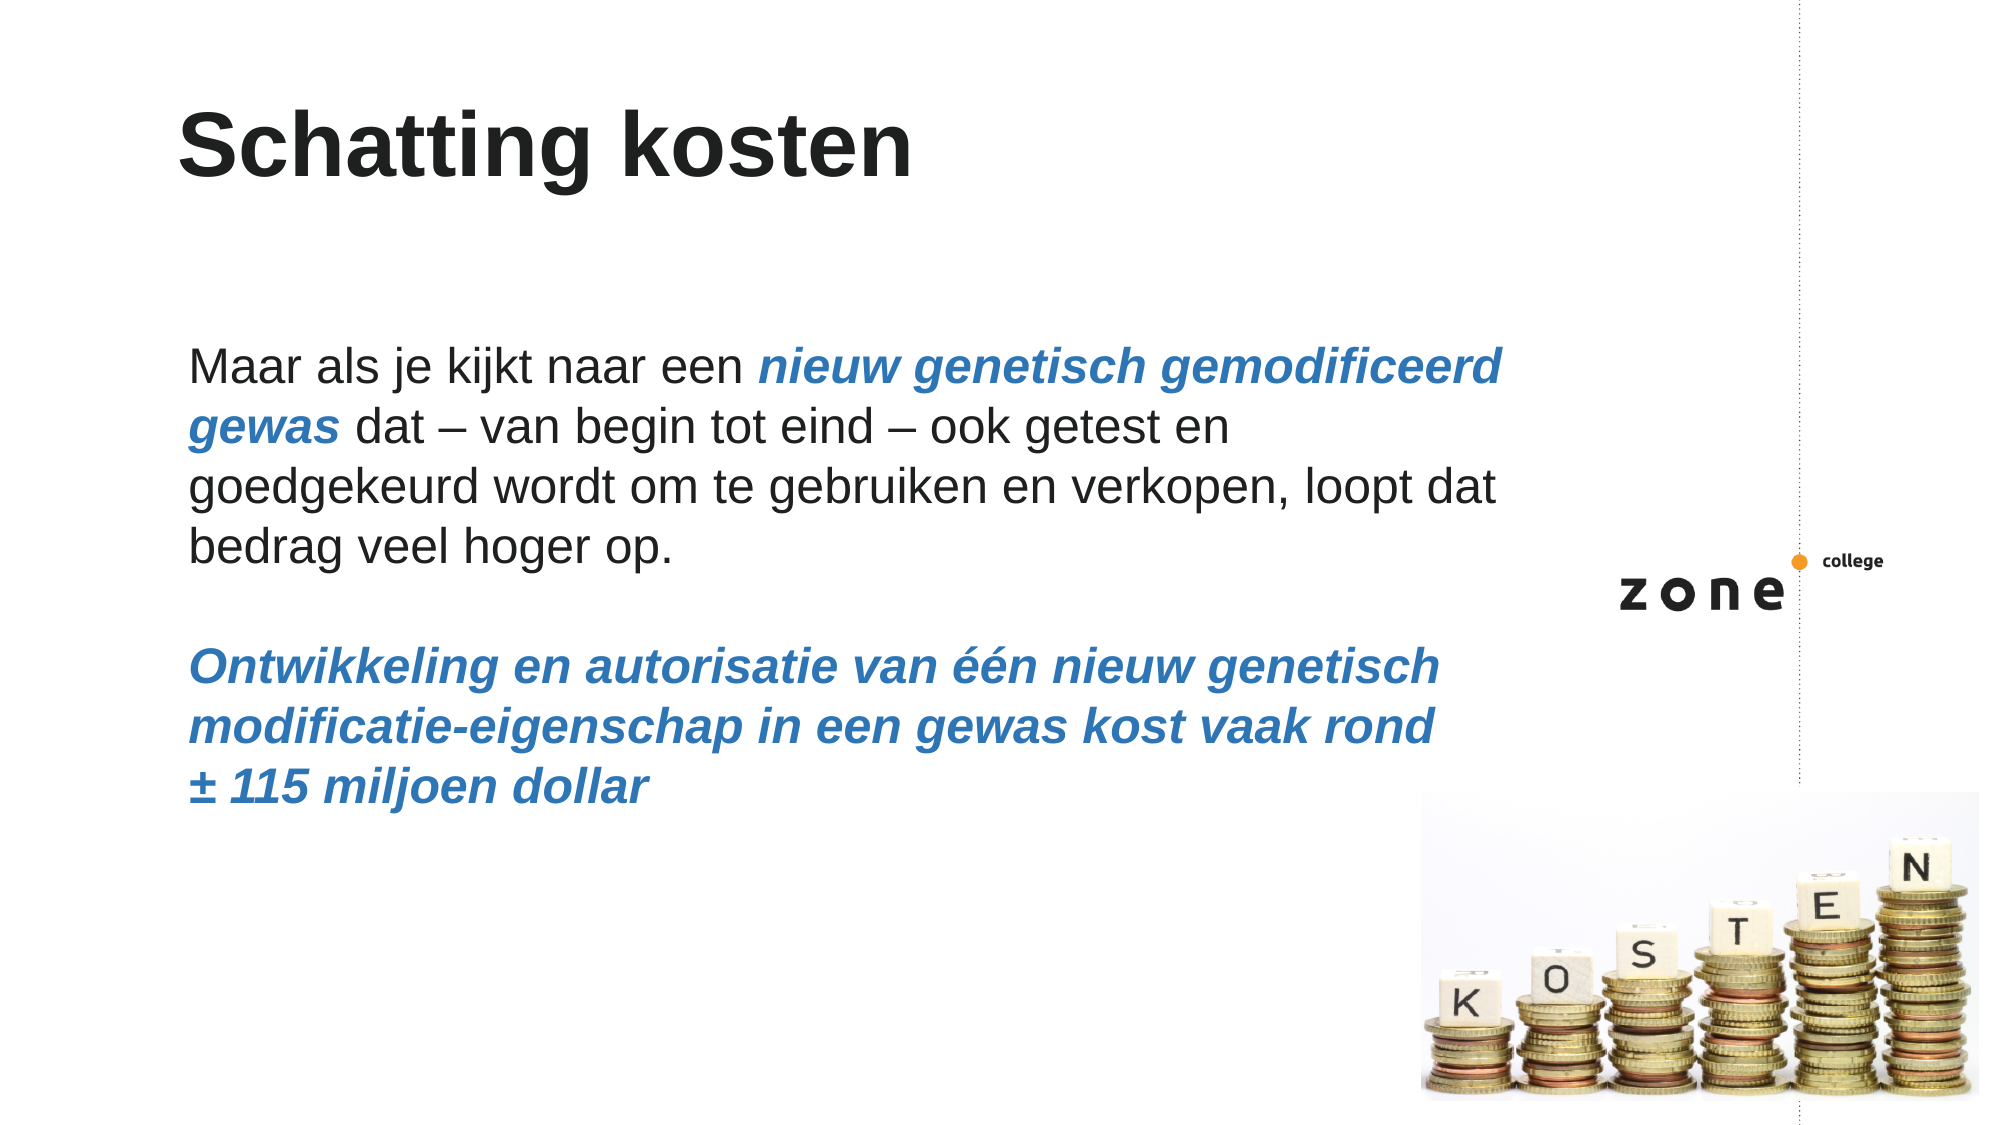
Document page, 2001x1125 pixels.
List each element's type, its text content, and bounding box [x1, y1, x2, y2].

title Schatting kosten [177, 97, 1471, 261]
list Maar als je kijkt naar een nieuw genetisch gemodificeerd gewas dat – van begin tot eind – ook getest en goedgekeurd wordt om te gebruiken en verkopen, loopt dat bedrag veel hoger op. Ontwikkeling en autorisatie van één nieuw genetisch modificatie-eigenschap in een gewas kost vaak rond ± 115 miljoen dollar [188, 333, 1509, 1111]
picture [1421, 0, 2001, 1125]
